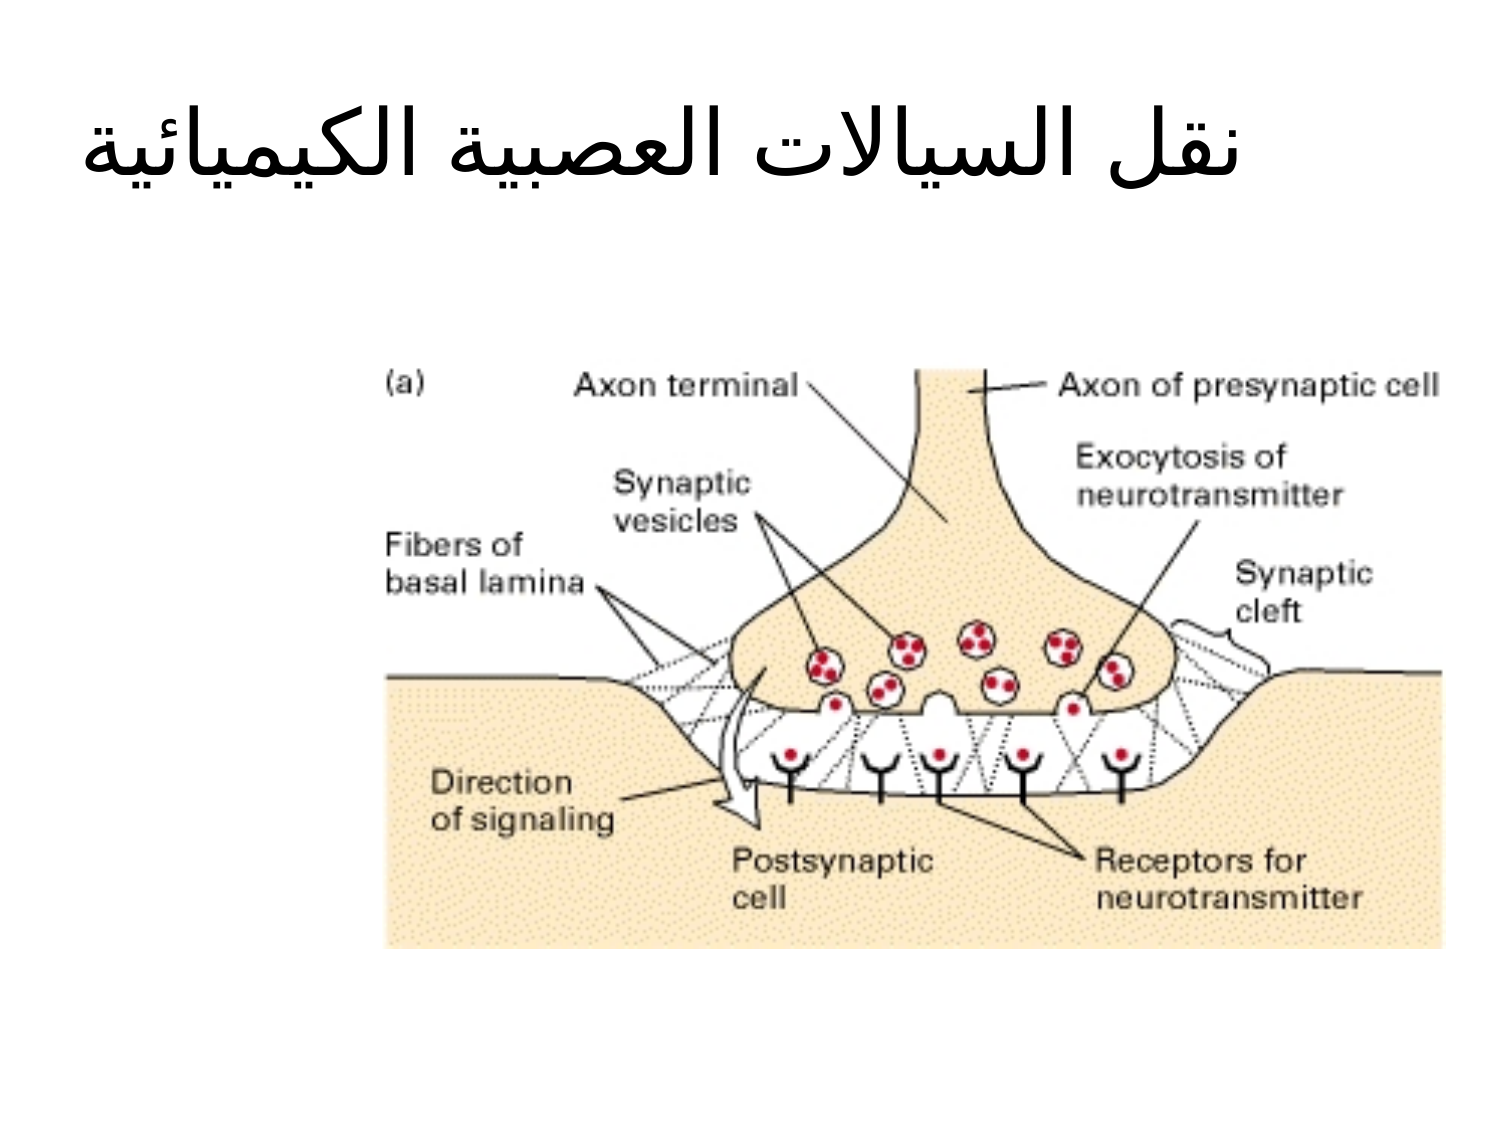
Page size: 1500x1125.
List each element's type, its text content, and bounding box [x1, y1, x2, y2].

title نقل السيالات العصبية الكيميائية [0, 45, 1350, 233]
picture [381, 358, 1446, 950]
